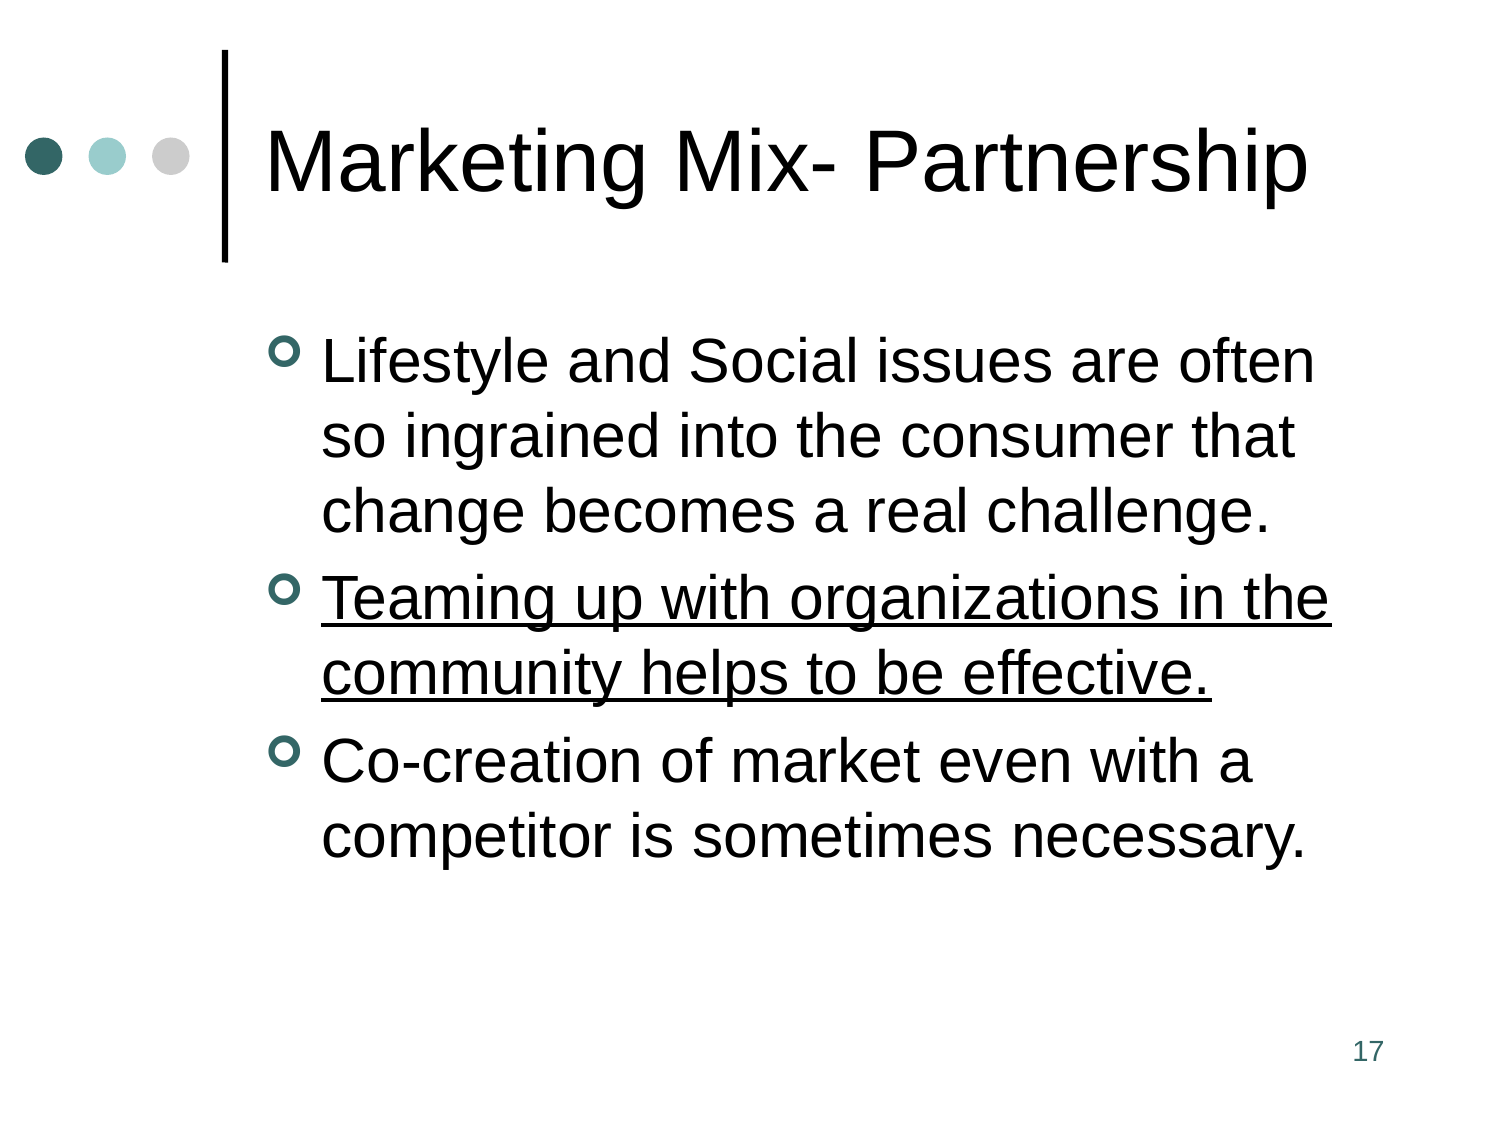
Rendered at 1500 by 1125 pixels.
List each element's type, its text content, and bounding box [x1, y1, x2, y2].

list Lifestyle and Social issues are often so ingrained into the consumer that change becomes a real challenge. Teaming up with organizations in the community helps to be effective. Co-creation of market even with a competitor is sometimes necessary. [249, 312, 1400, 988]
title Marketing Mix- Partnership [249, 31, 1400, 282]
slide_number 17 [1187, 1025, 1400, 1100]
